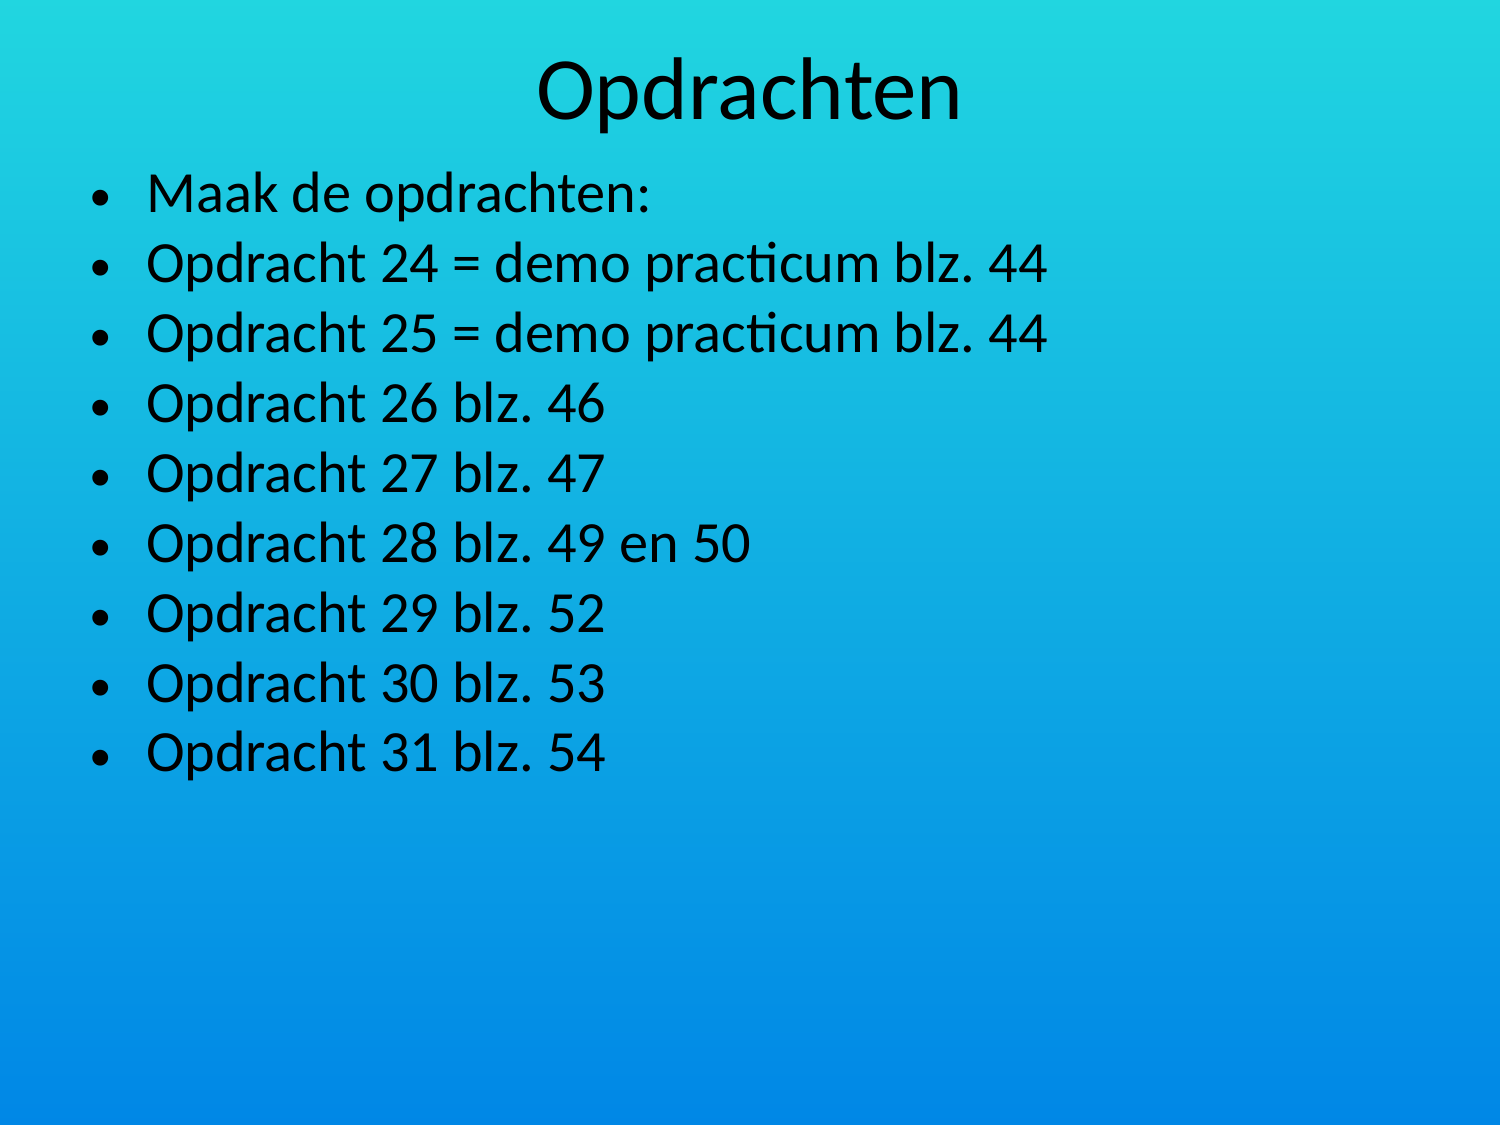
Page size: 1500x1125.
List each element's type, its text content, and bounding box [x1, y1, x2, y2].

list Maak de opdrachten: Opdracht 24 = demo practicum blz. 44 Opdracht 25 = demo practicum blz. 44 Opdracht 26 blz. 46 Opdracht 27 blz. 47 Opdracht 28 blz. 49 en 50 Opdracht 29 blz. 52 Opdracht 30 blz. 53 Opdracht 31 blz. 54 [75, 160, 1425, 1071]
title Opdrachten [75, 45, 1425, 149]
